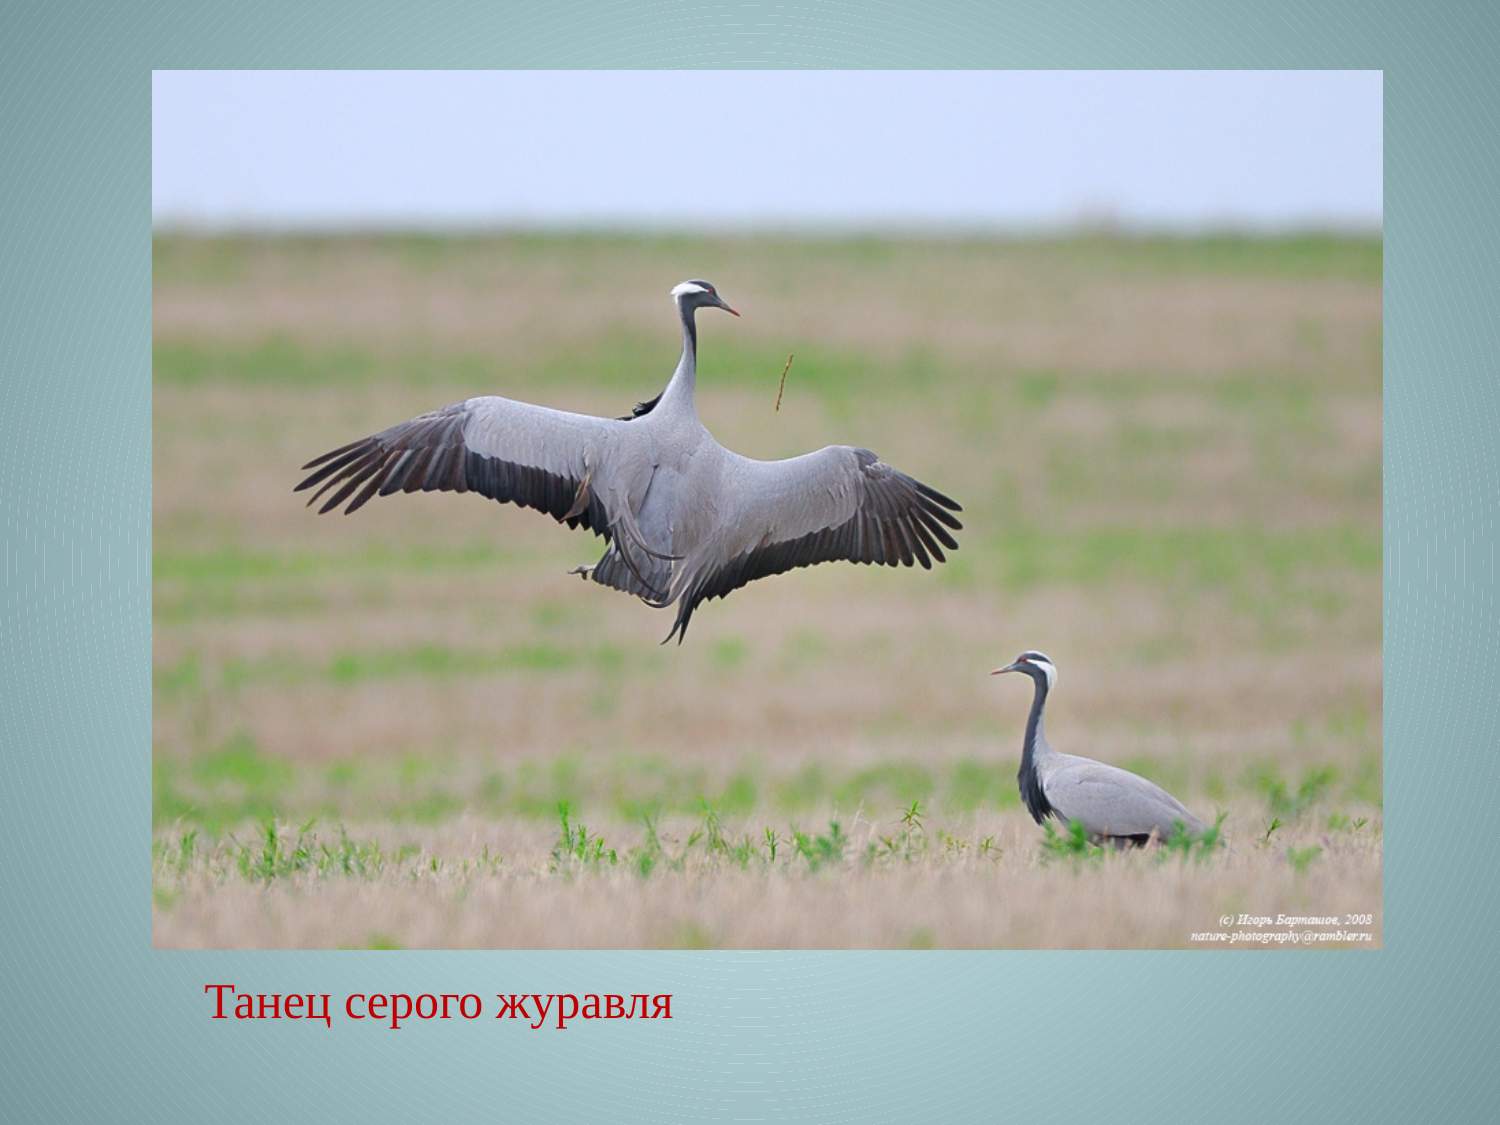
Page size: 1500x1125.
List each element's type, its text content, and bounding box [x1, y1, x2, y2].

text_box Танец серого журавля [189, 960, 689, 1036]
picture [152, 70, 1383, 950]
